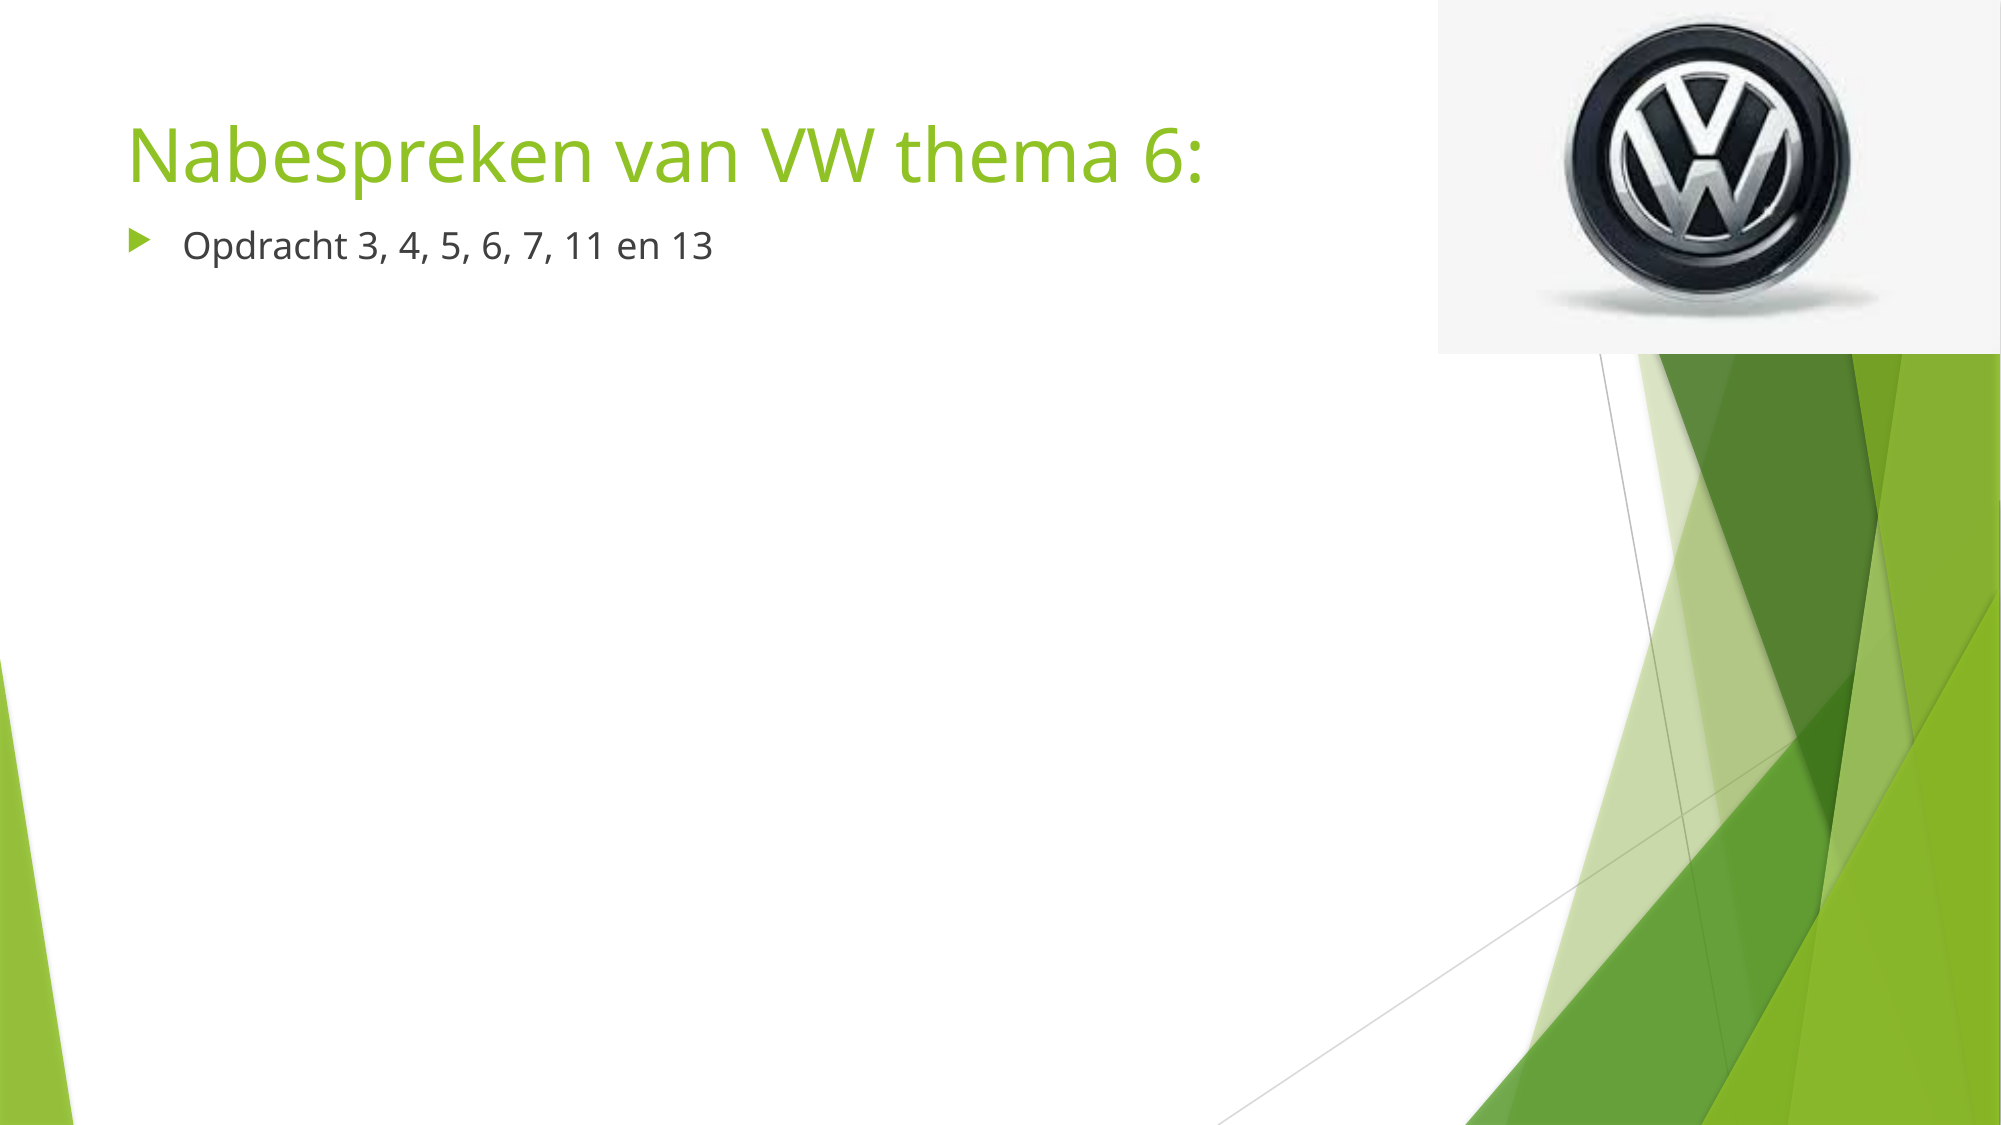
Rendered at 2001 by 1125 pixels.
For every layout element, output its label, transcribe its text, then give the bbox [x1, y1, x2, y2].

picture [1438, 0, 2000, 354]
title Nabespreken van VW thema 6: [111, 99, 1433, 214]
list Opdracht 3, 4, 5, 6, 7, 11 en 13 [111, 214, 1522, 992]
